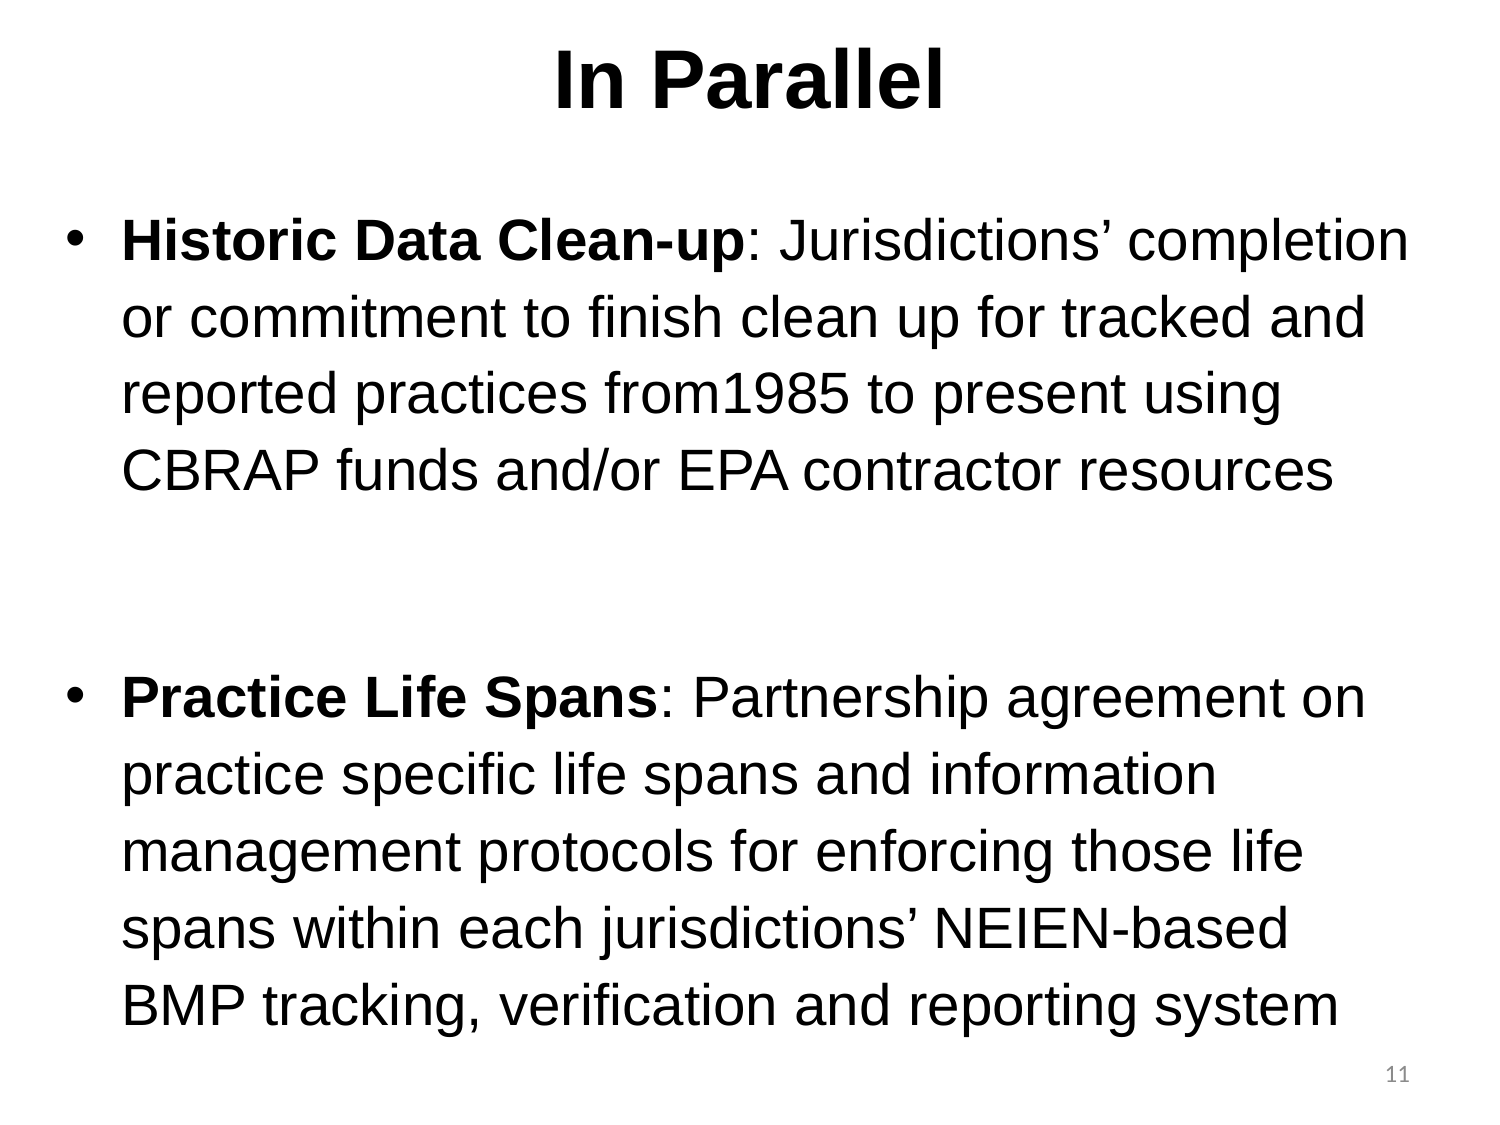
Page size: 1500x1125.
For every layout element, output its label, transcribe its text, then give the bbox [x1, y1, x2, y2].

list Historic Data Clean-up: Jurisdictions’ completion or commitment to finish clean up for tracked and reported practices from1985 to present using CBRAP funds and/or EPA contractor resources Practice Life Spans: Partnership agreement on practice specific life spans and information management protocols for enforcing those life spans within each jurisdictions’ NEIEN-based BMP tracking, verification and reporting system [50, 187, 1438, 1088]
slide_number 11 [1074, 1042, 1425, 1103]
title In Parallel [75, 0, 1425, 150]
